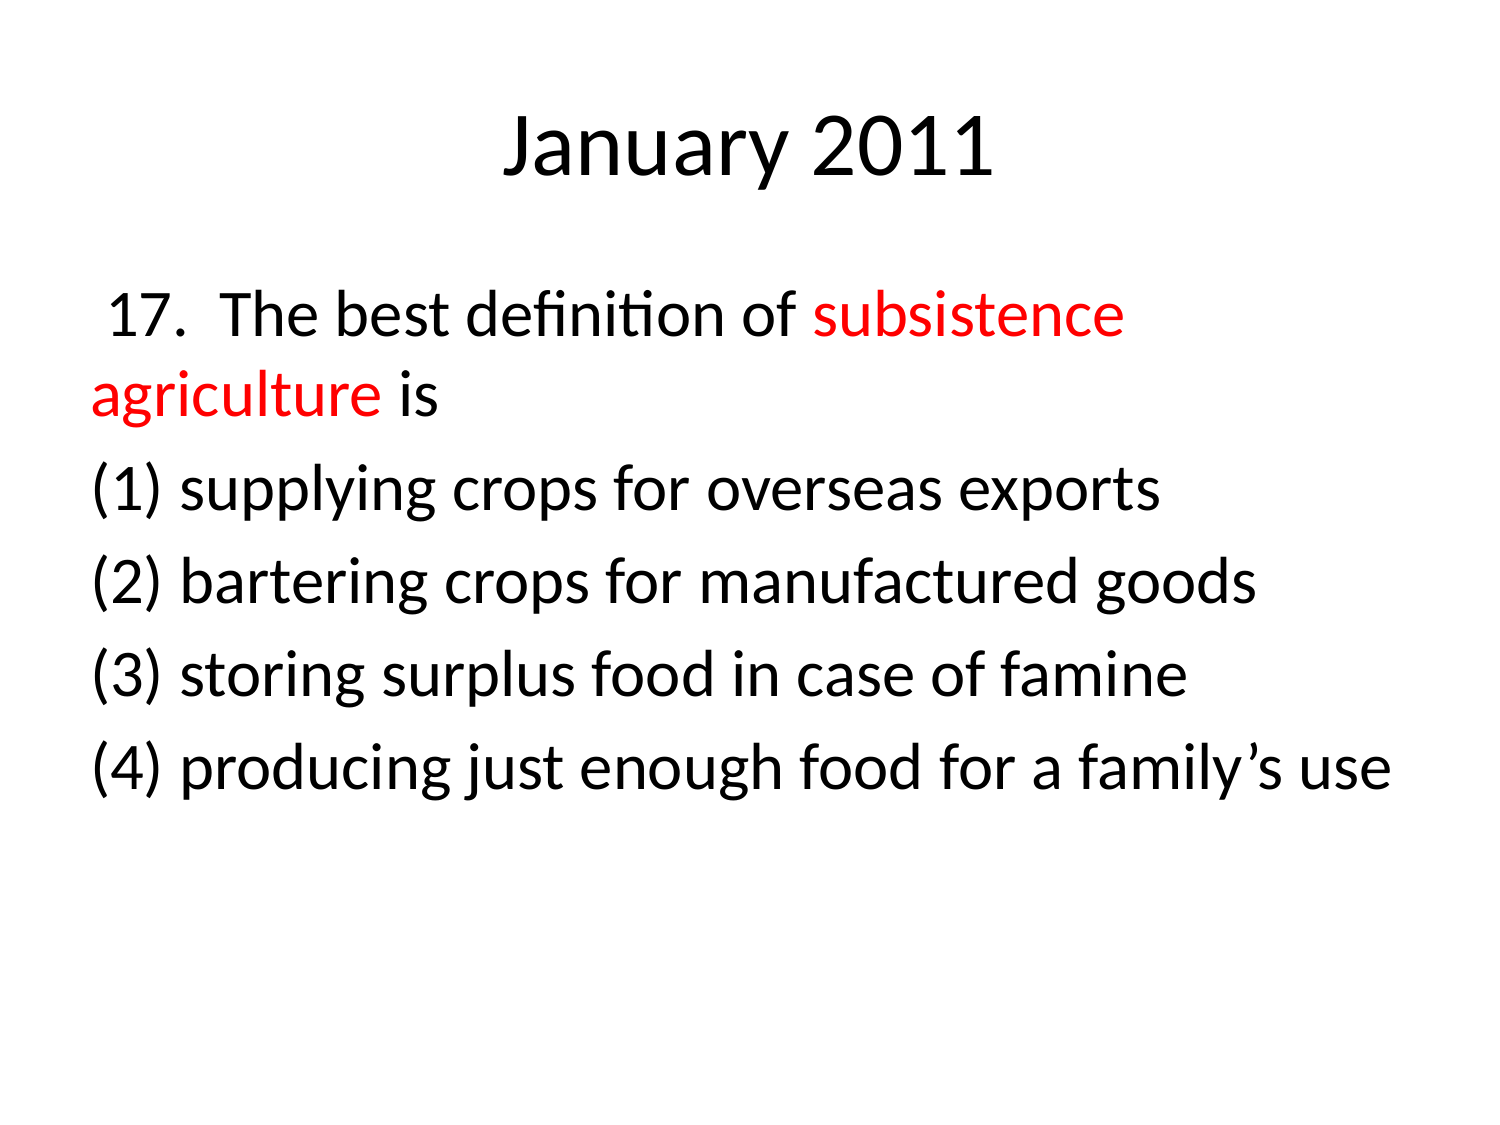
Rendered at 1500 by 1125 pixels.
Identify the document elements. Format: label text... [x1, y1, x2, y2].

list 17. The best definition of subsistence agriculture is (1) supplying crops for overseas exports (2) bartering crops for manufactured goods (3) storing surplus food in case of famine (4) producing just enough food for a family’s use [75, 262, 1425, 1005]
title January 2011 [75, 45, 1425, 233]
